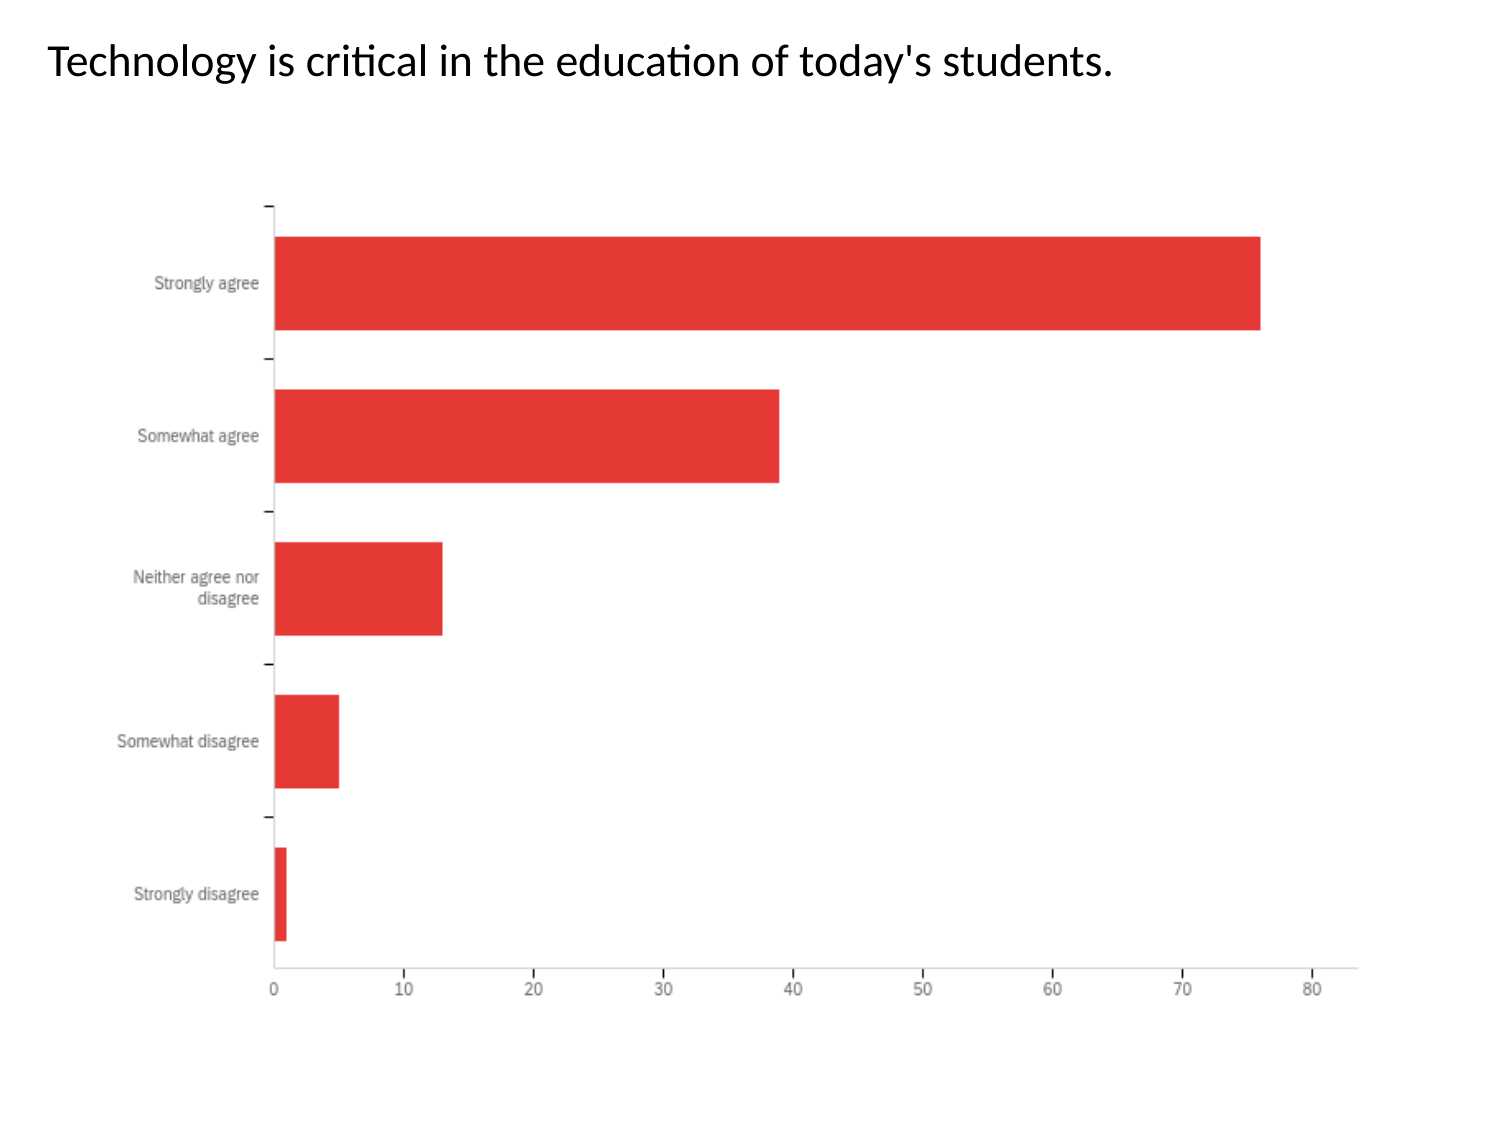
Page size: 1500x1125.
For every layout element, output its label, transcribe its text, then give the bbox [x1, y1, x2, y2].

picture [93, 196, 1407, 1018]
text_box Technology is critical in the education of today's students. [32, 22, 1383, 84]
